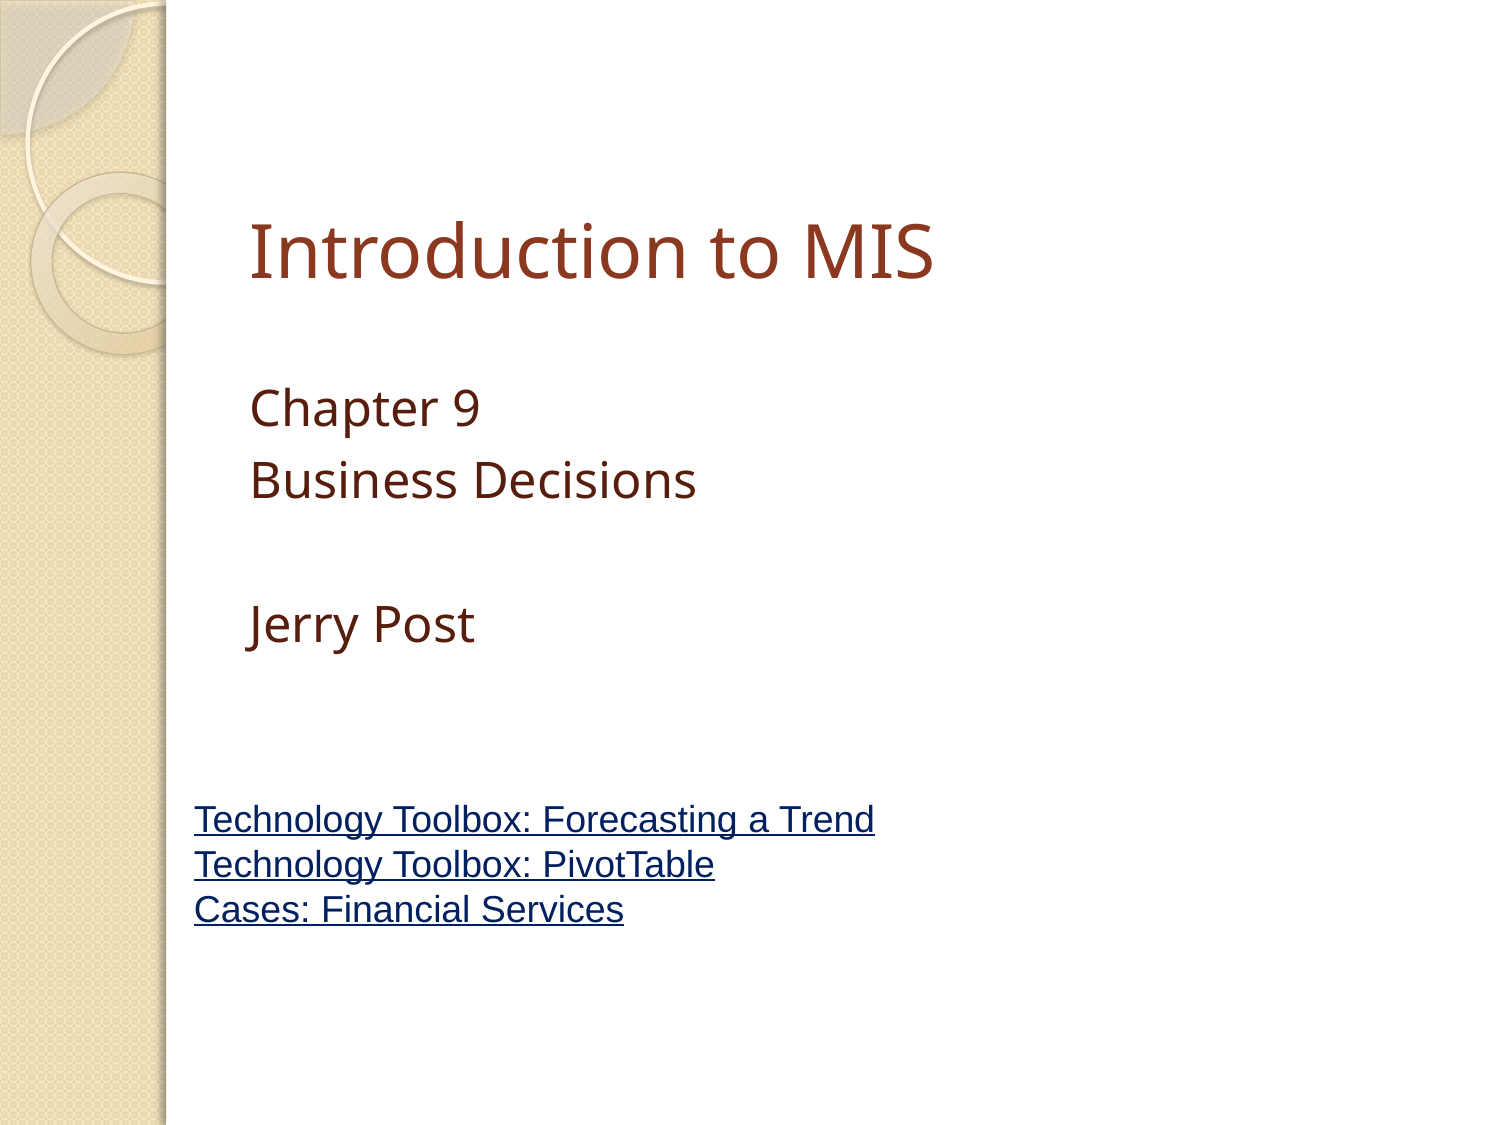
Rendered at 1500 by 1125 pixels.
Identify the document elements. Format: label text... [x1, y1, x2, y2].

title Introduction to MIS [234, 59, 1450, 301]
subtitle Chapter 9 Business Decisions Jerry Post [234, 303, 1450, 663]
text_box Technology Toolbox: Forecasting a Trend Technology Toolbox: PivotTable Cases: Financial Services [179, 787, 891, 938]
